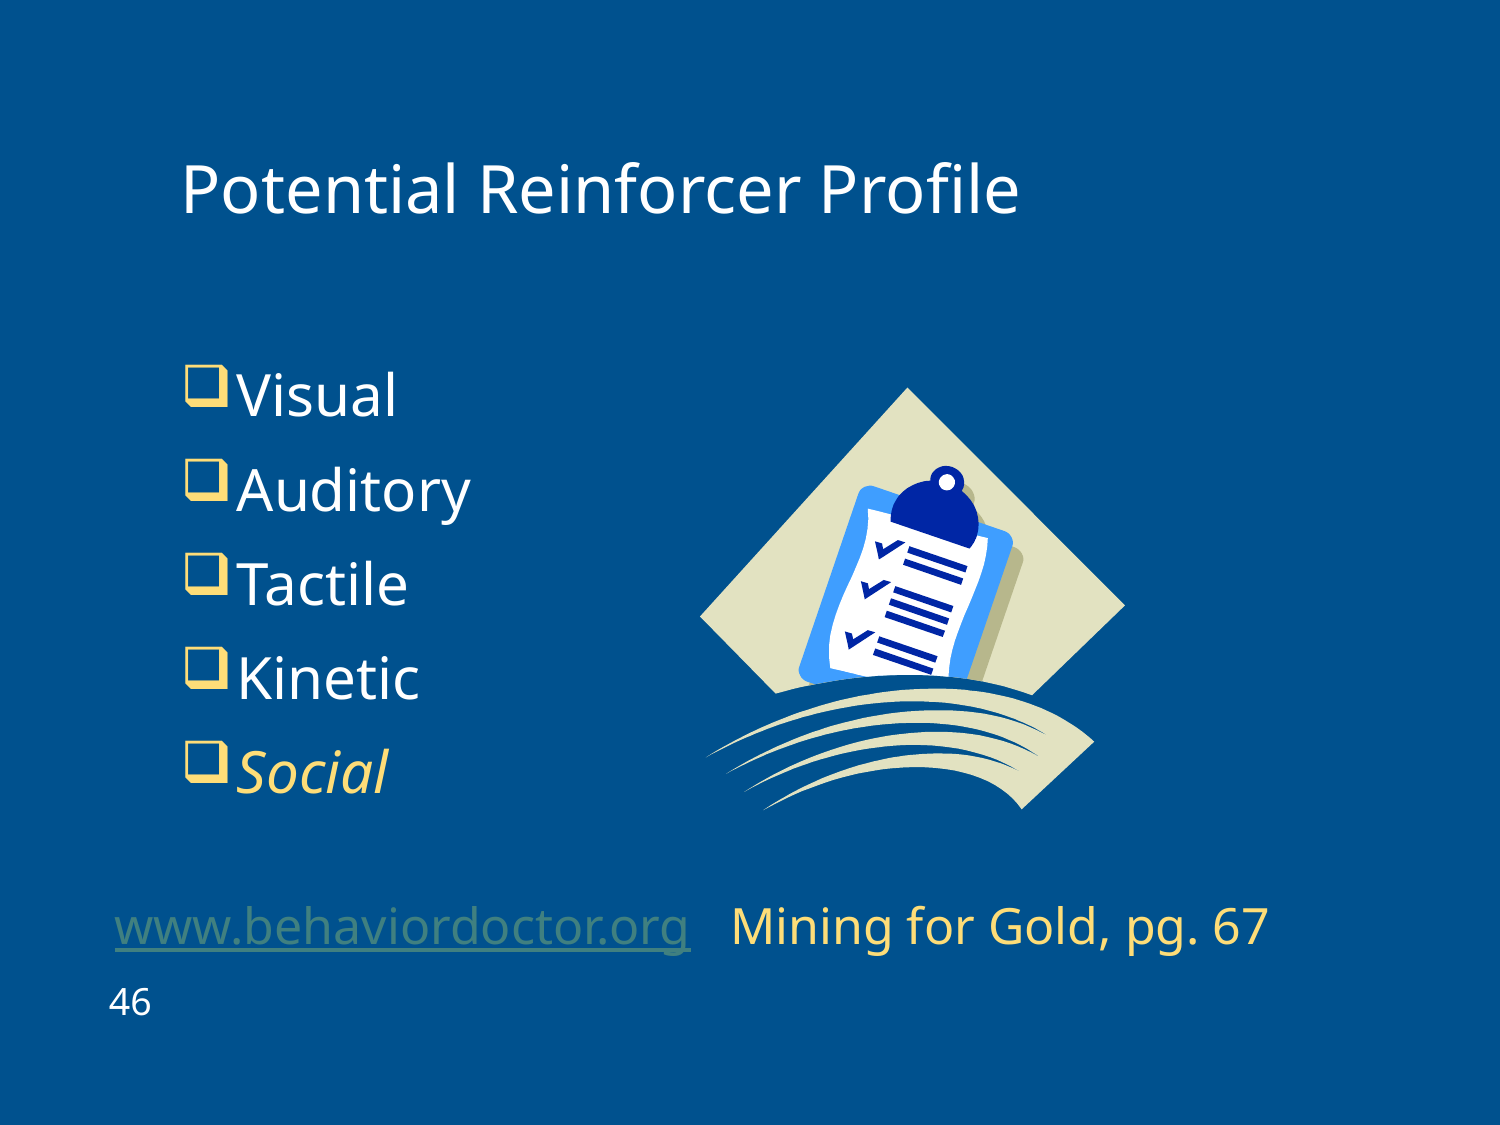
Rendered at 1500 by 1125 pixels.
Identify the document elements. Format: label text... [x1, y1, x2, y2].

title Potential Reinforcer Profile [165, 110, 1335, 263]
picture [699, 386, 1126, 811]
text_box www.behaviordoctor.org Mining for Gold, pg. 67 [99, 887, 1450, 971]
slide_number 46 [93, 976, 194, 1037]
list Visual Auditory Tactile Kinetic Social [165, 296, 1335, 887]
